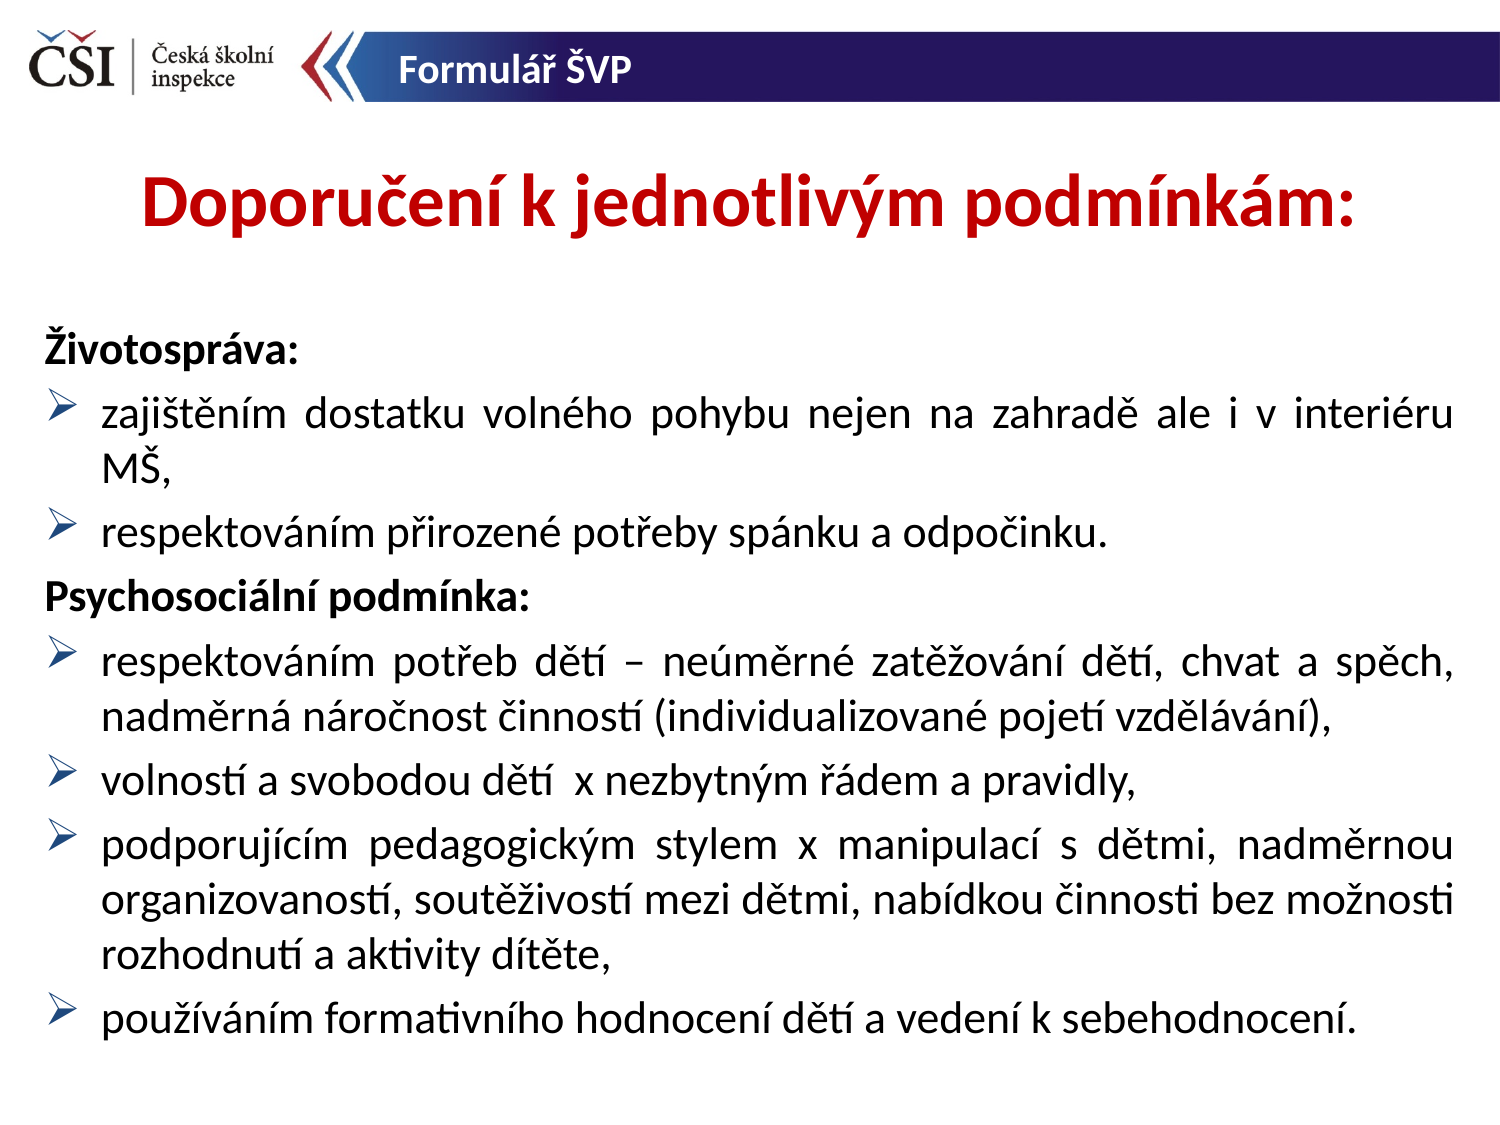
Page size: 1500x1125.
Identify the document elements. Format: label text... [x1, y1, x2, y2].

picture [29, 30, 1500, 102]
text_box Formulář ŠVP [383, 33, 901, 100]
list Životospráva: zajištěním dostatku volného pohybu nejen na zahradě ale i v interiéru MŠ, respektováním přirozené potřeby spánku a odpočinku. Psychosociální podmínka: respektováním potřeb dětí – neúměrné zatěžování dětí, chvat a spěch, nadměrná náročnost činností (individualizované pojetí vzdělávání), volností a svobodou dětí x nezbytným řádem a pravidly, podporujícím pedagogickým stylem x manipulací s dětmi, nadměrnou organizovaností, soutěživostí mezi dětmi, nabídkou činnosti bez možnosti rozhodnutí a aktivity dítěte, používáním formativního hodnocení dětí a vedení k sebehodnocení. [29, 268, 1471, 1094]
list Doporučení k jednotlivým podmínkám: [29, 125, 1471, 268]
